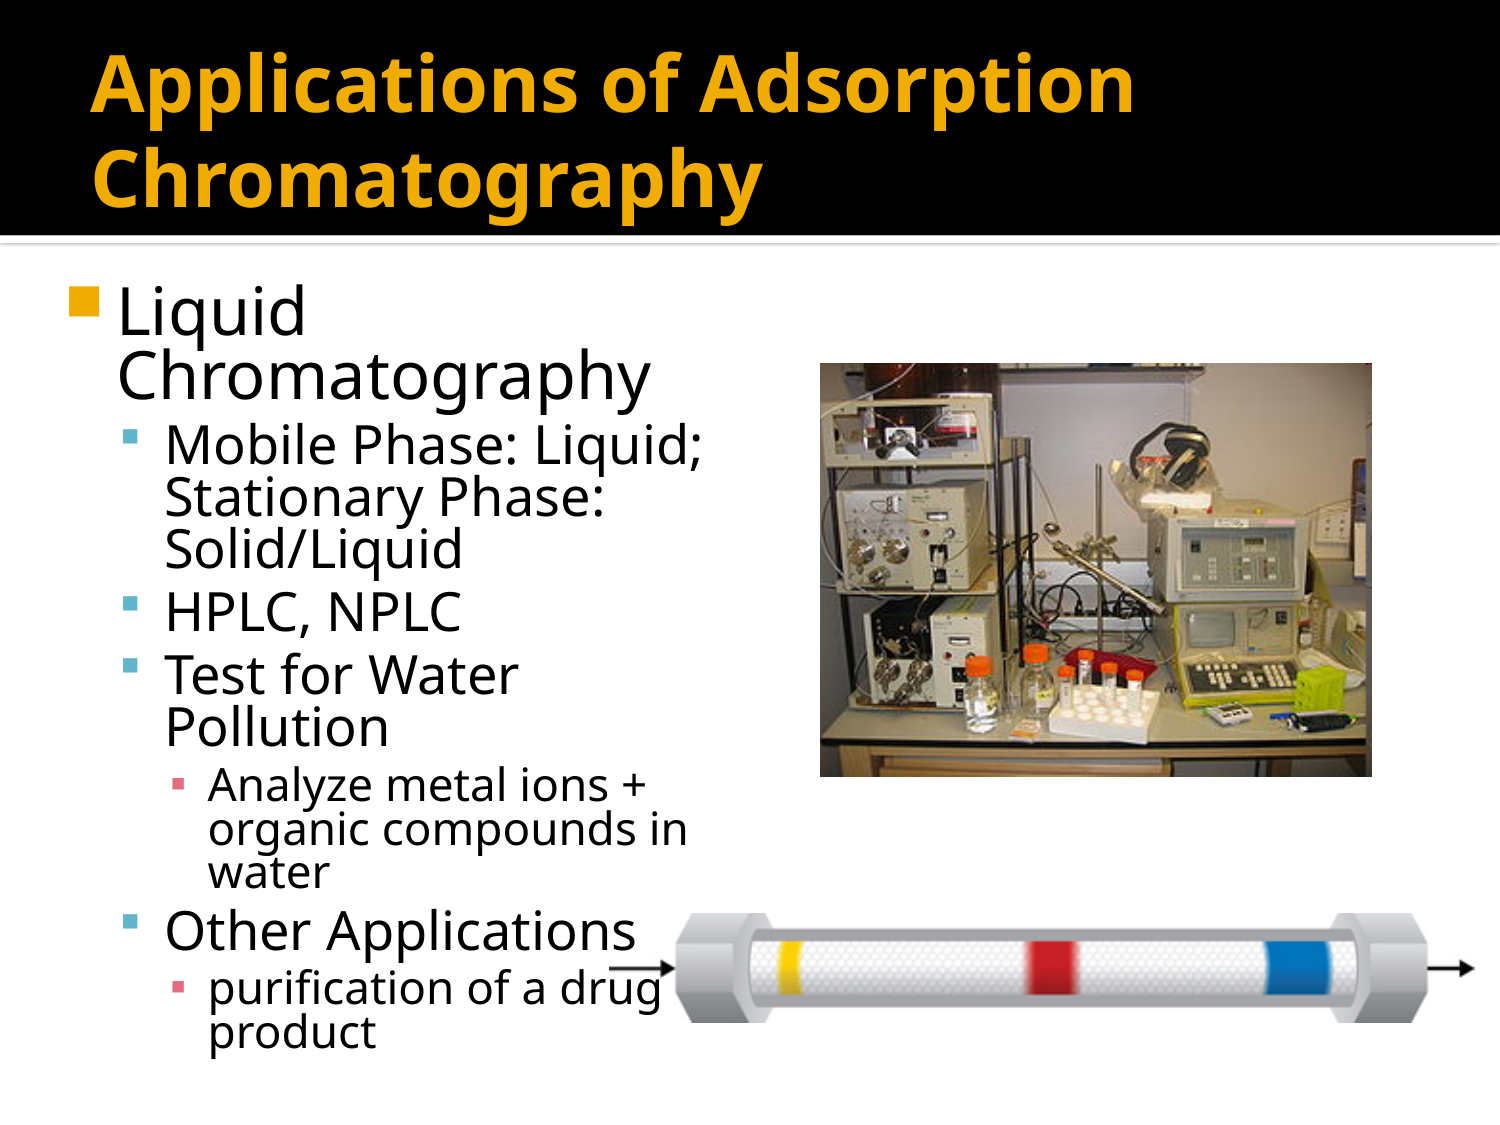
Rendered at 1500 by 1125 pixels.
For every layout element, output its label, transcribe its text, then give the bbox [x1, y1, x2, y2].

list Liquid Chromatography Mobile Phase: Liquid; Stationary Phase: Solid/Liquid HPLC, NPLC Test for Water Pollution Analyze metal ions + organic compounds in water Other Applications purification of a drug product [35, 269, 774, 1125]
picture [609, 913, 1475, 1023]
picture [820, 363, 1372, 777]
title Applications of Adsorption Chromatography [75, 25, 1425, 231]
